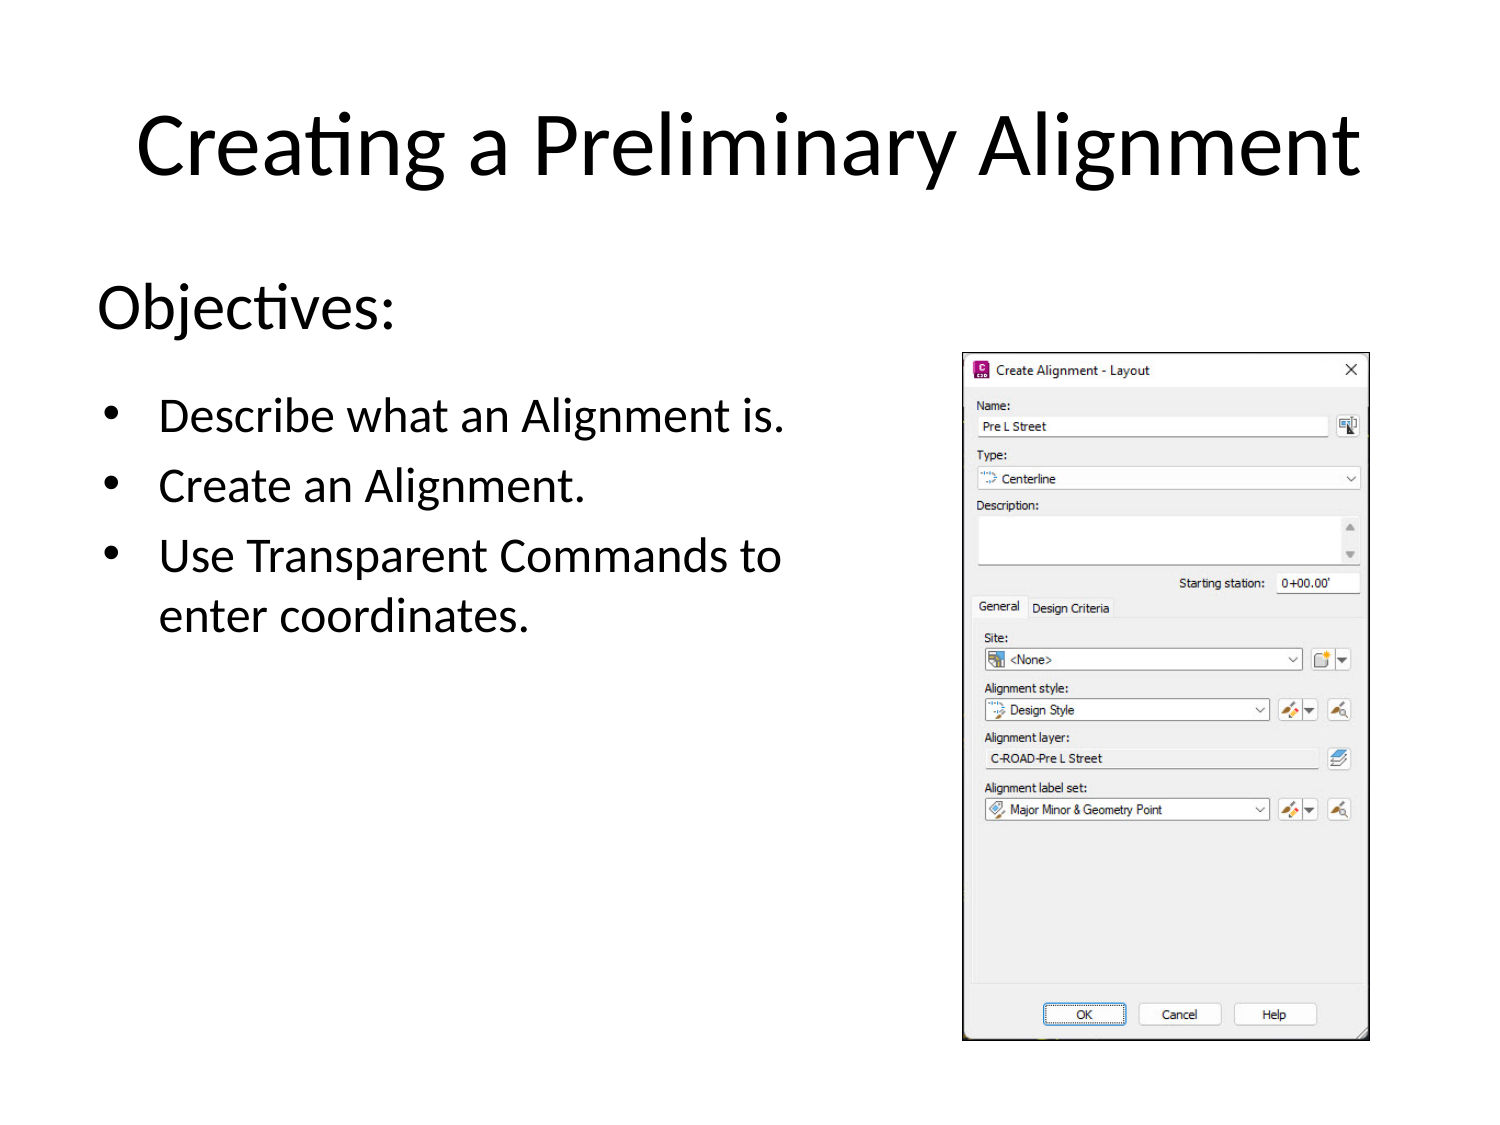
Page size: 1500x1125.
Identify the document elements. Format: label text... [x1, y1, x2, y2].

text_box Objectives: [37, 237, 413, 350]
list Describe what an Alignment is. Create an Alignment. Use Transparent Commands to enter coordinates. [87, 375, 850, 1075]
title Creating a Preliminary Alignment [75, 45, 1425, 233]
picture [962, 352, 1370, 1041]
